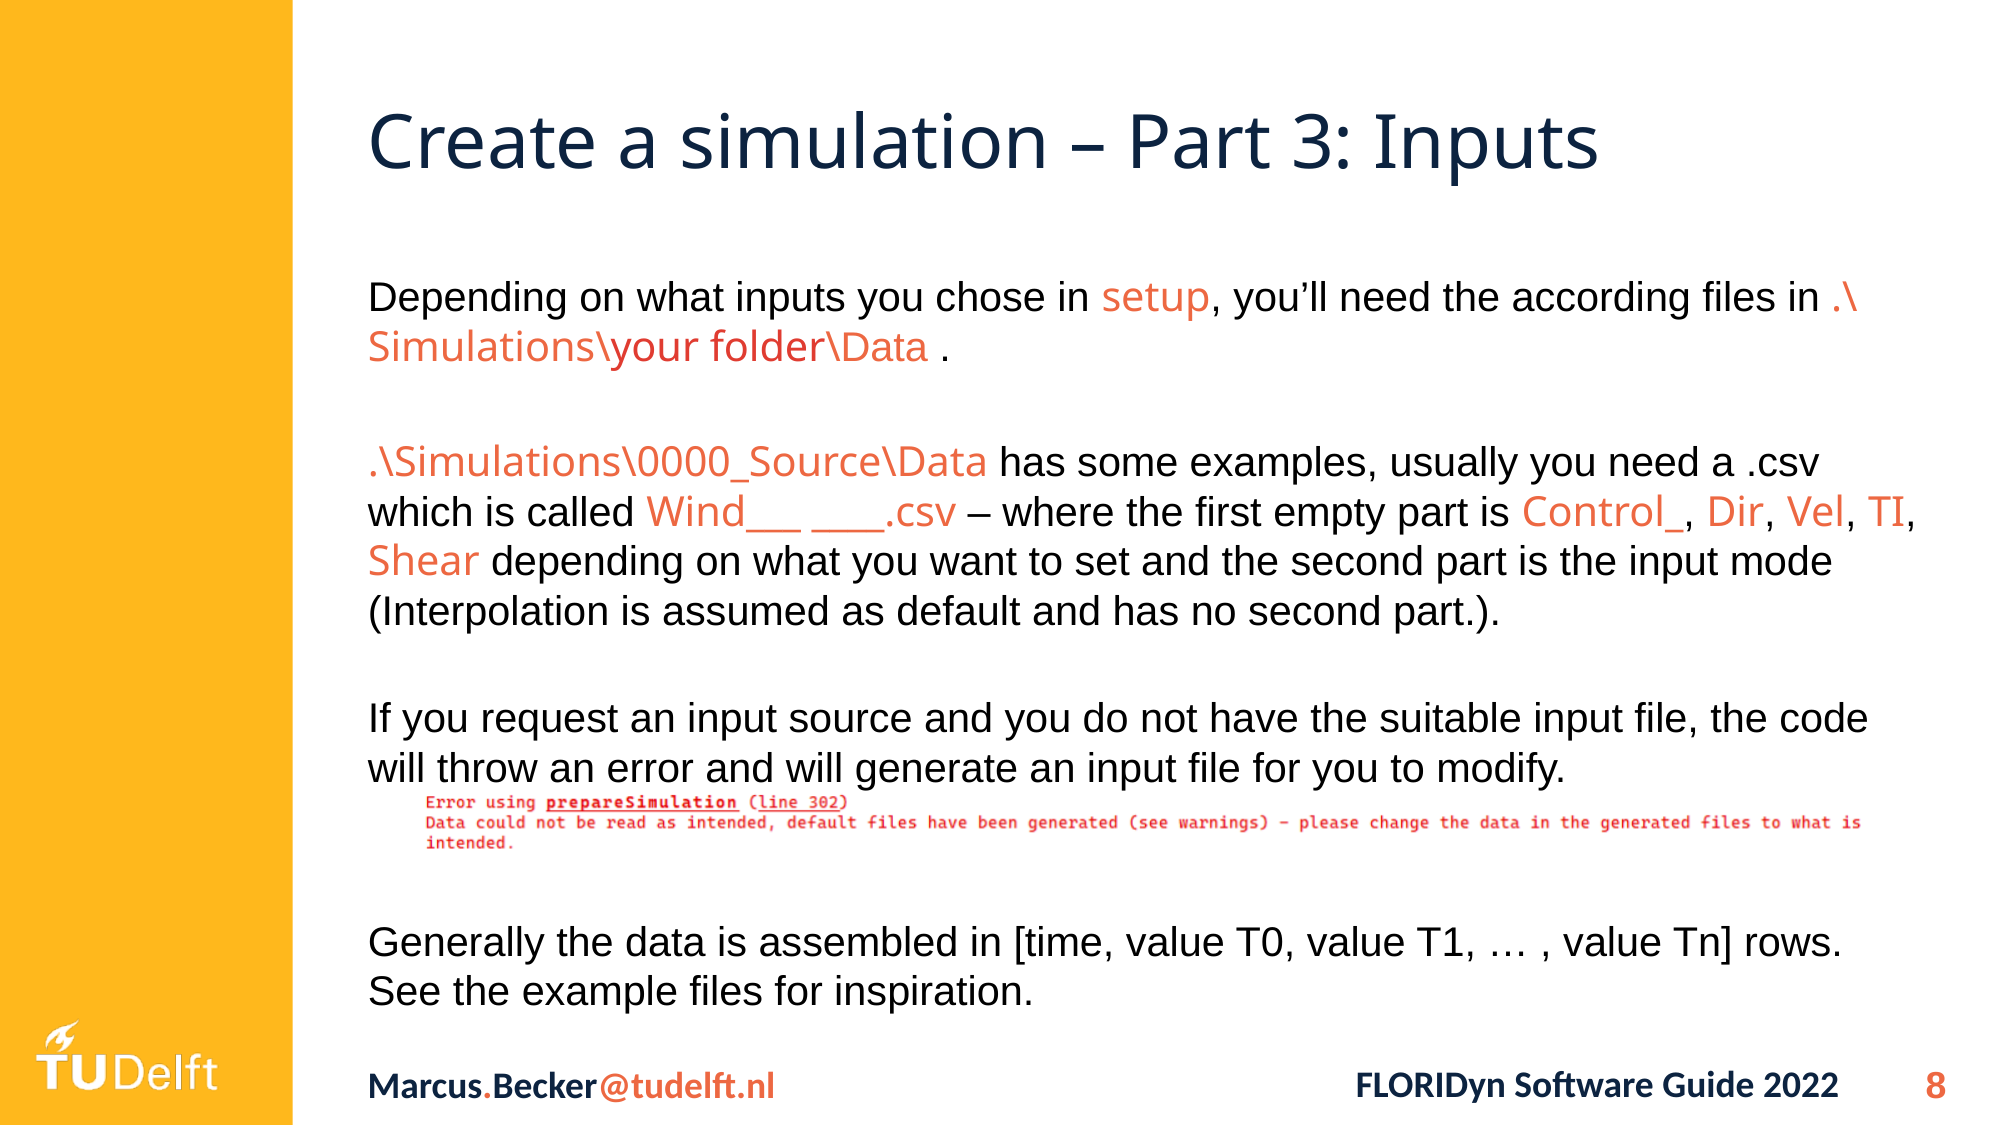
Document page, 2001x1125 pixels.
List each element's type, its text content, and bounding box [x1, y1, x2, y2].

picture [422, 792, 1871, 857]
list Depending on what inputs you chose in setup, you’ll need the according files in .\Simulations\your folder\Data . .\Simulations\0000_Source\Data has some examples, usually you need a .csv which is called Wind___ ____.csv – where the first empty part is Control_, Dir, Vel, TI, Shear depending on what you want to set and the second part is the input mode (Interpolation is assumed as default and has no second part.). If you request an input source and you do not have the suitable input file, the code will throw an error and will generate an input file for you to modify. Generally the data is assembled in [time, value T0, value T1, … , value Tn] rows. See the example files for inspiration. [352, 262, 1940, 1025]
title Create a simulation – Part 3: Inputs [352, 45, 1940, 233]
